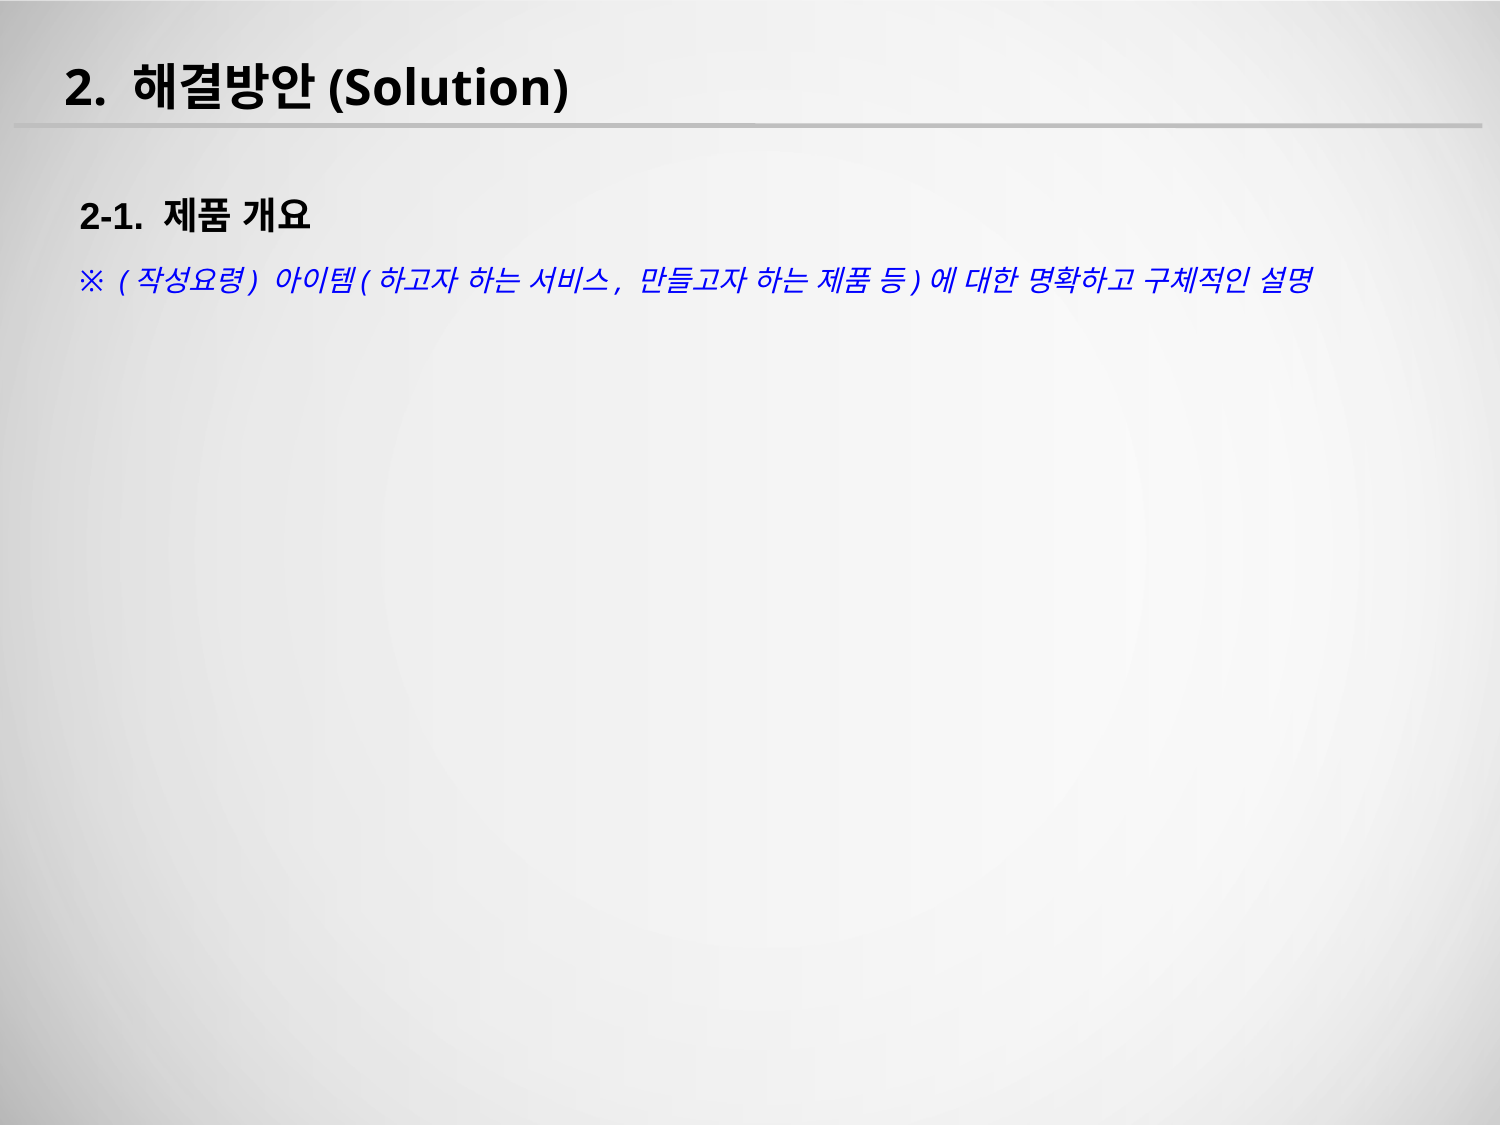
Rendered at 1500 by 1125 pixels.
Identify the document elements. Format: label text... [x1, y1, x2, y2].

text_box 2-1. 제품 개요 ※ (작성요령) 아이템(하고자 하는 서비스, 만들고자 하는 제품 등)에 대한 명확하고 구체적인 설명 [64, 184, 1500, 305]
text_box 2. 해결방안(Solution) [49, 47, 1483, 123]
